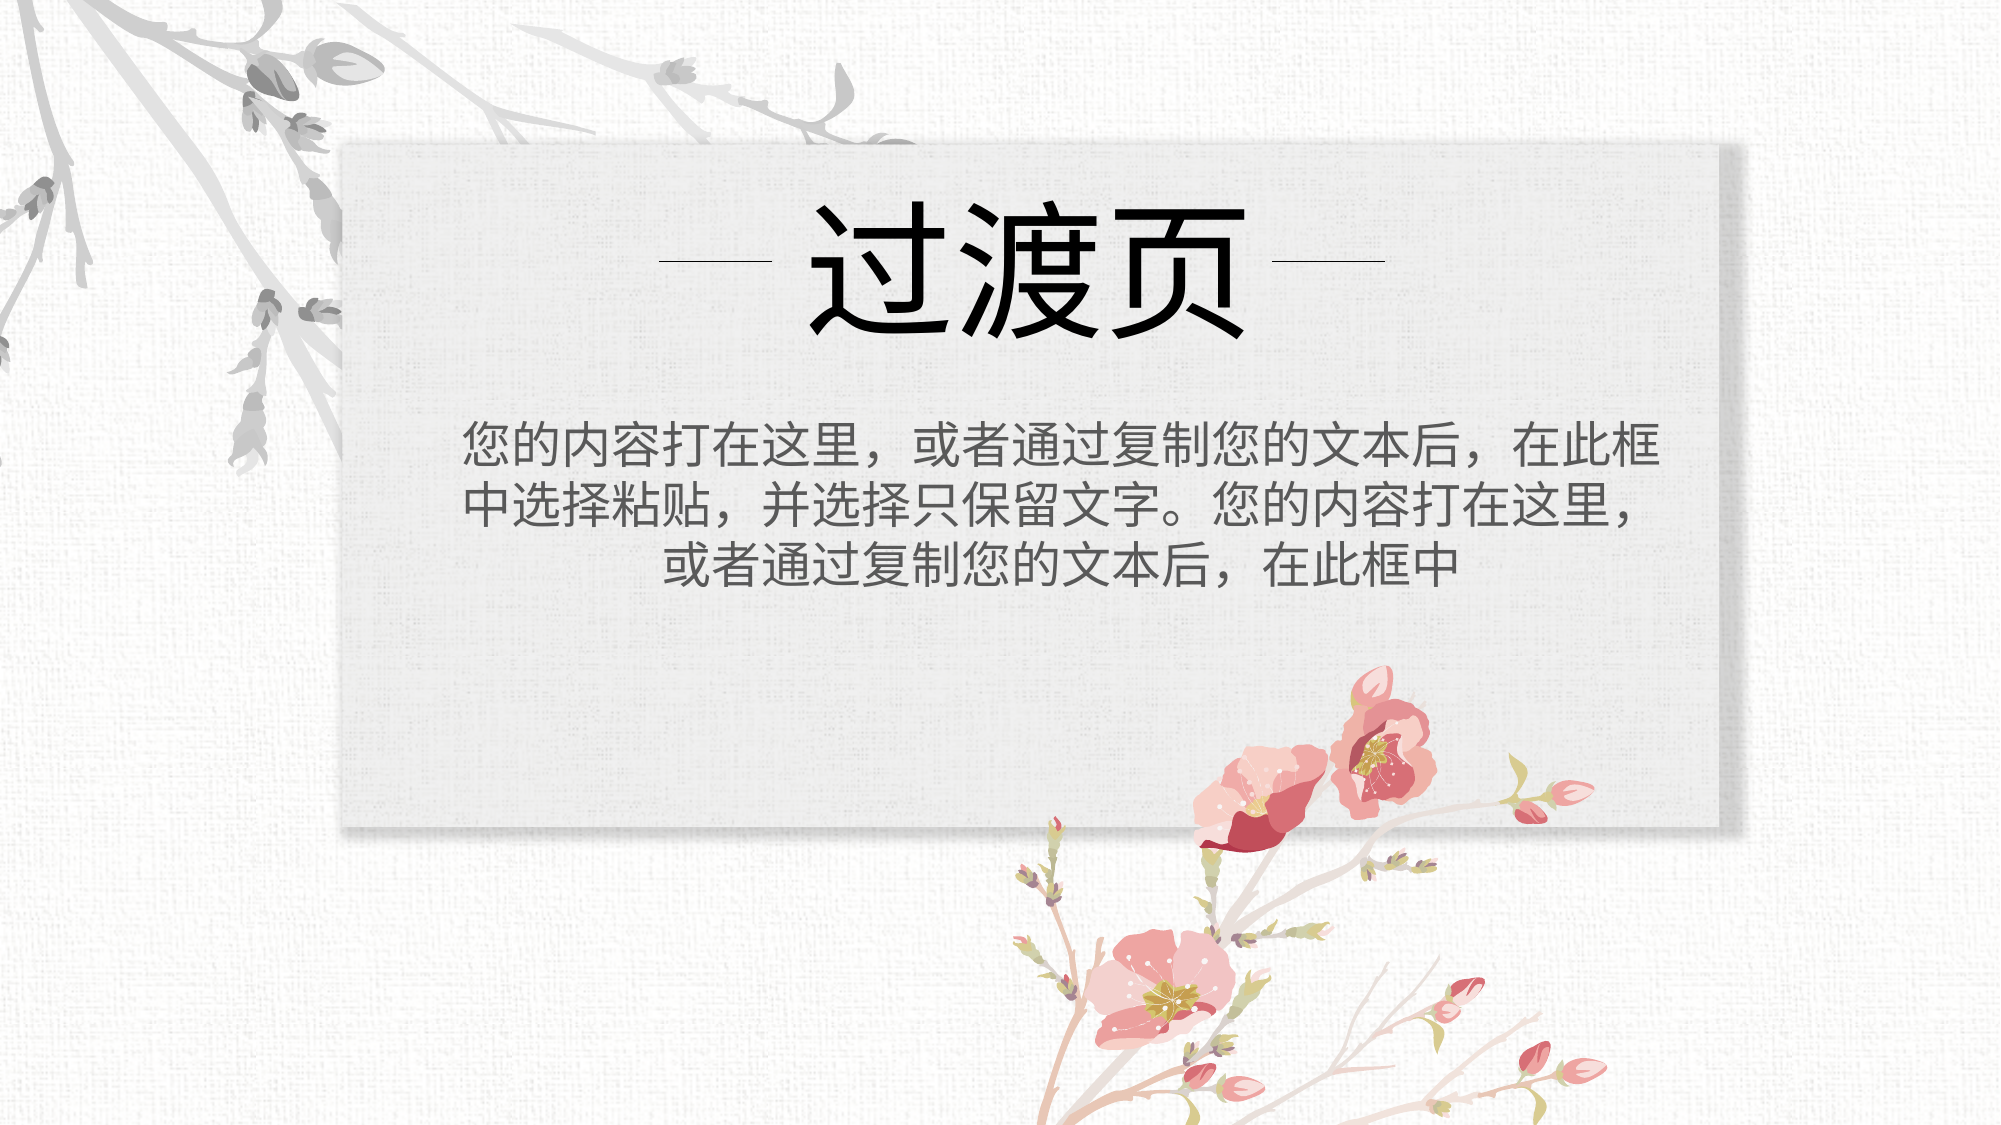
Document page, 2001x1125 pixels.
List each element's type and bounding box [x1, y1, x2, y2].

picture [60, 0, 786, 875]
text_box [342, 144, 1720, 827]
text_box [659, 170, 1385, 368]
picture [1080, 597, 1540, 1125]
